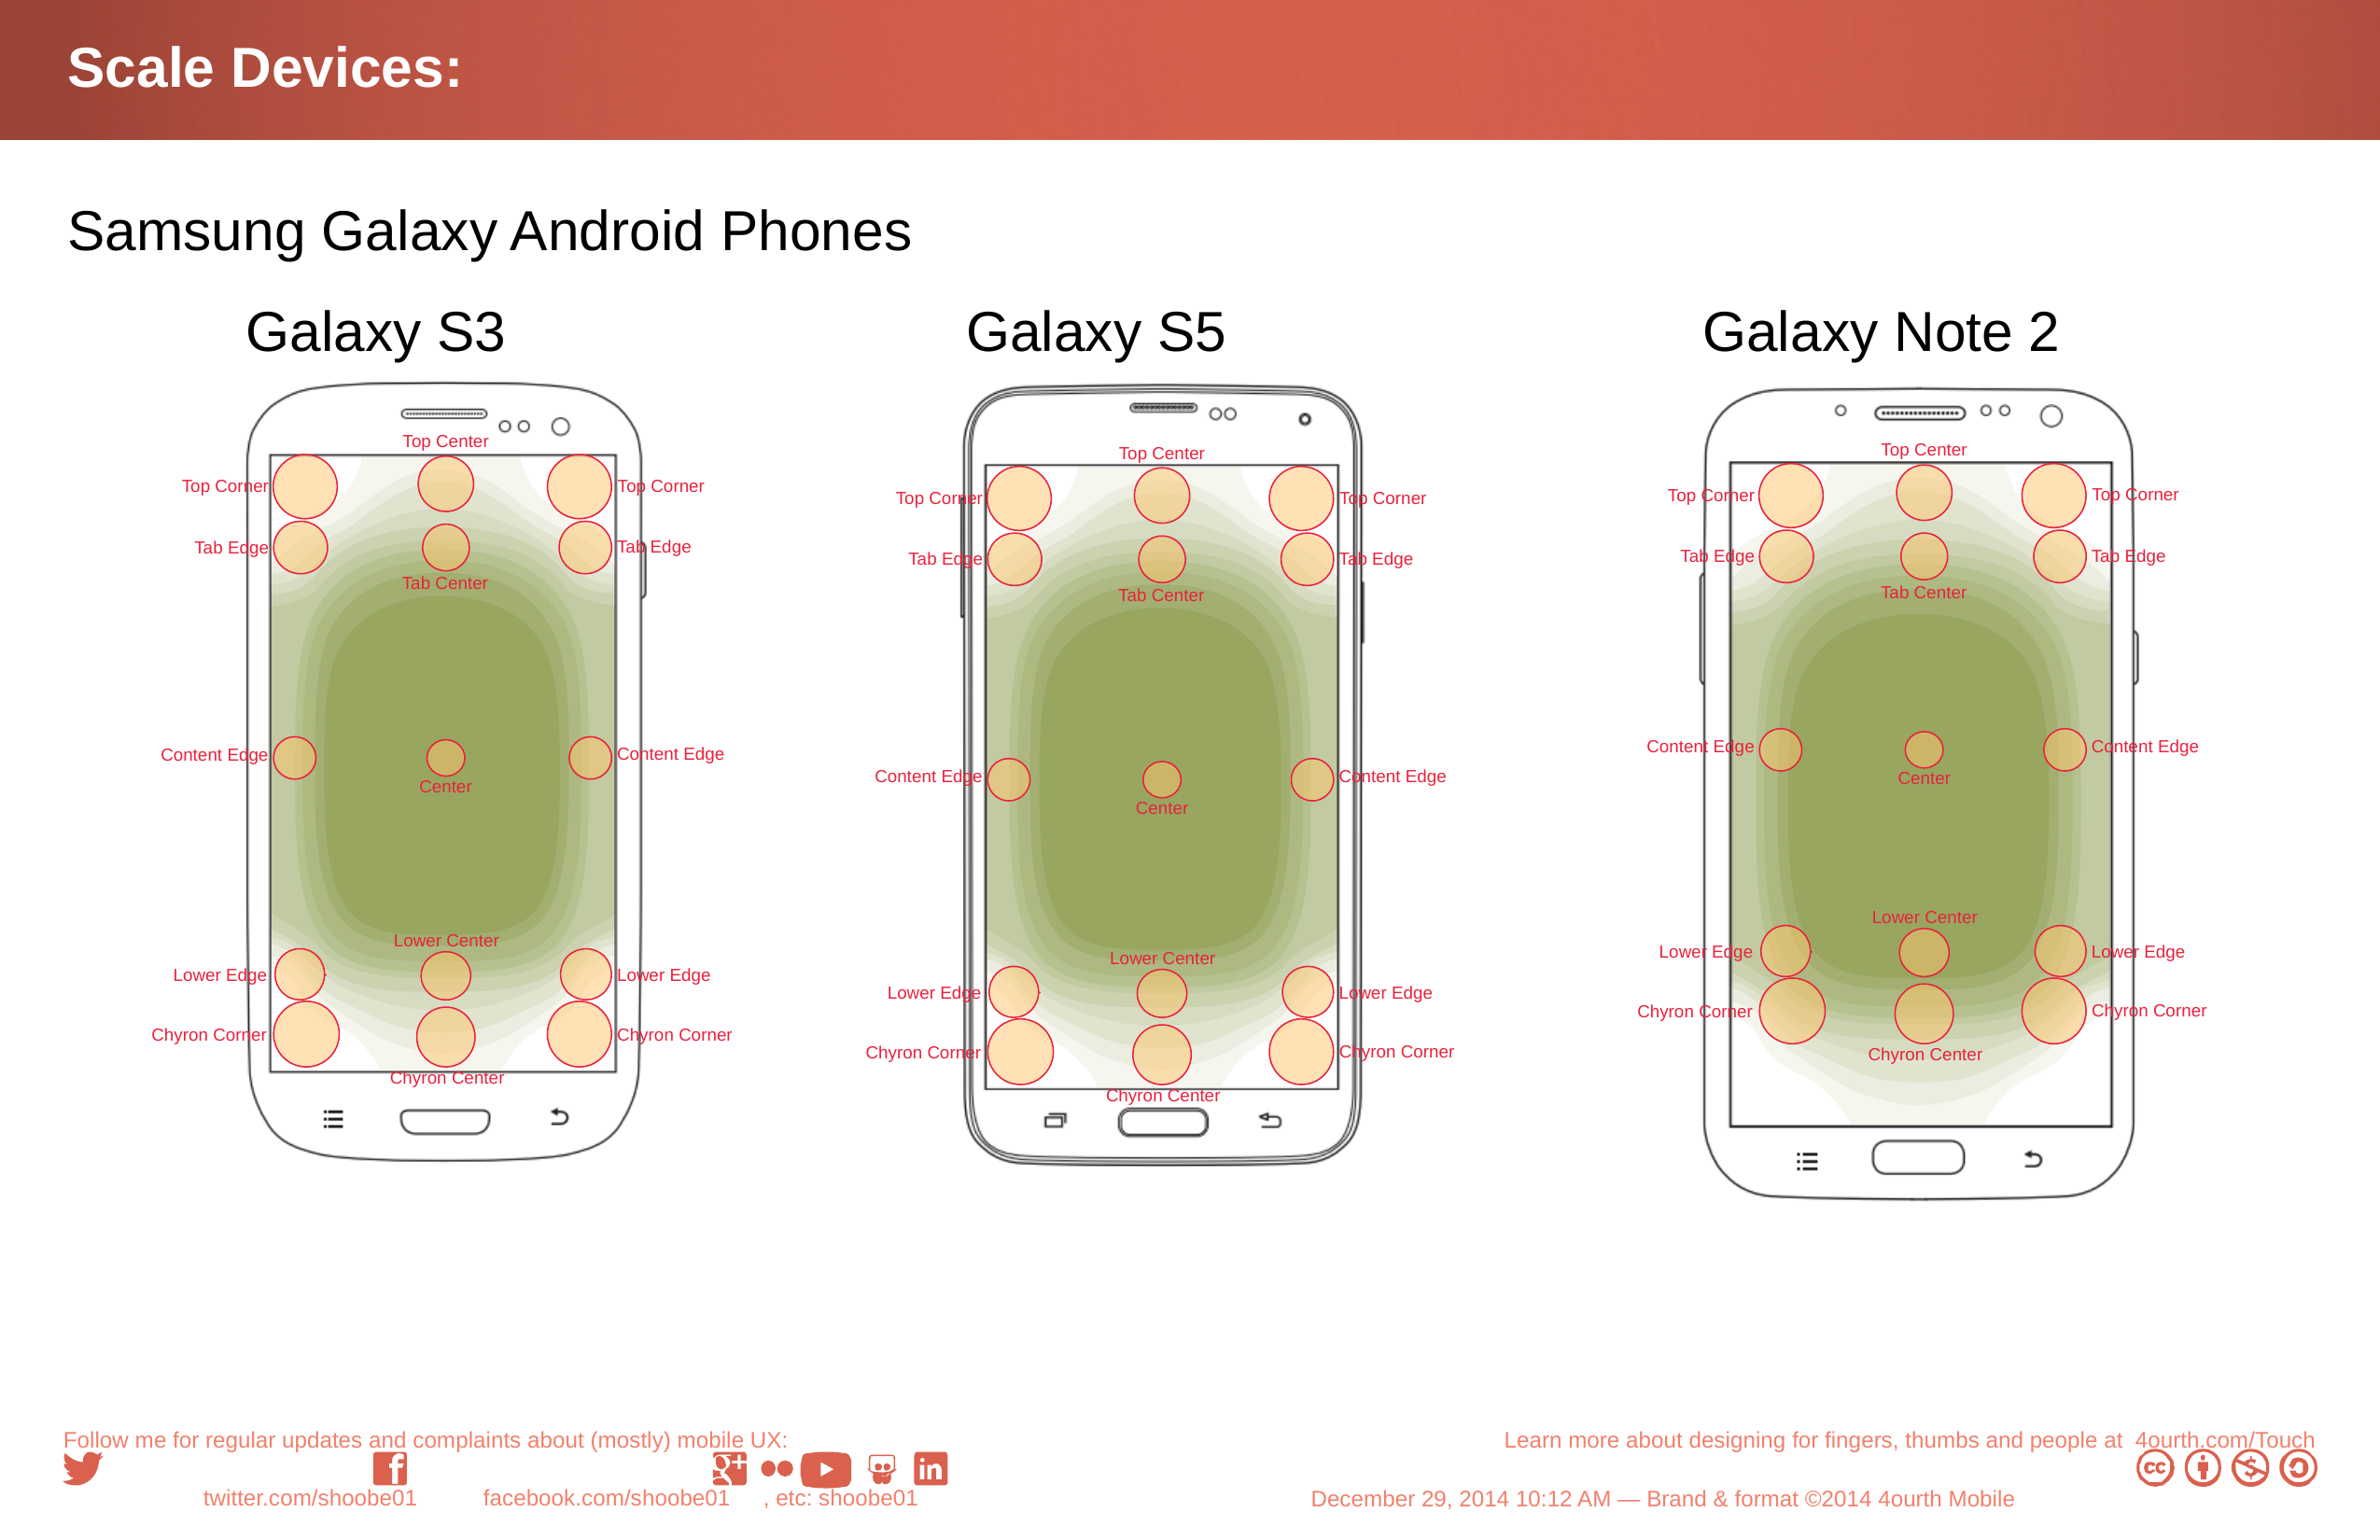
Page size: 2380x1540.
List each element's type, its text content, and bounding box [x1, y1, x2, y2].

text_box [180, 454, 338, 519]
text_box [193, 525, 329, 574]
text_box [1281, 532, 1414, 586]
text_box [1117, 535, 1205, 606]
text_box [173, 948, 327, 1000]
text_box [558, 521, 693, 574]
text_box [864, 1018, 1054, 1085]
text_box Galaxy Note 2 [1688, 287, 2085, 363]
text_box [1109, 946, 1216, 1018]
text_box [1291, 758, 1448, 802]
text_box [874, 758, 1030, 802]
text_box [1268, 466, 1428, 531]
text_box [547, 1001, 734, 1068]
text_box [894, 466, 1052, 531]
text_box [388, 1006, 506, 1088]
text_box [401, 429, 490, 512]
text_box Samsung Galaxy Android Phones [53, 187, 1038, 269]
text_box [1281, 966, 1434, 1017]
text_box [887, 966, 1041, 1017]
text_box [1135, 761, 1189, 819]
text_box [1268, 1018, 1455, 1085]
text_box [560, 948, 712, 1000]
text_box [393, 929, 500, 1001]
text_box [160, 736, 316, 779]
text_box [1104, 1024, 1222, 1106]
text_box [547, 454, 706, 519]
text_box Scale Devices: [53, 24, 888, 106]
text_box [568, 736, 725, 779]
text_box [150, 1001, 340, 1068]
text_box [907, 539, 1043, 586]
picture [223, 367, 2162, 1211]
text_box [1118, 441, 1206, 524]
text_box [419, 739, 473, 797]
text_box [401, 524, 489, 594]
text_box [1636, 438, 2208, 1066]
text_box Galaxy S3 [231, 287, 570, 363]
text_box Galaxy S5 [952, 287, 1286, 363]
